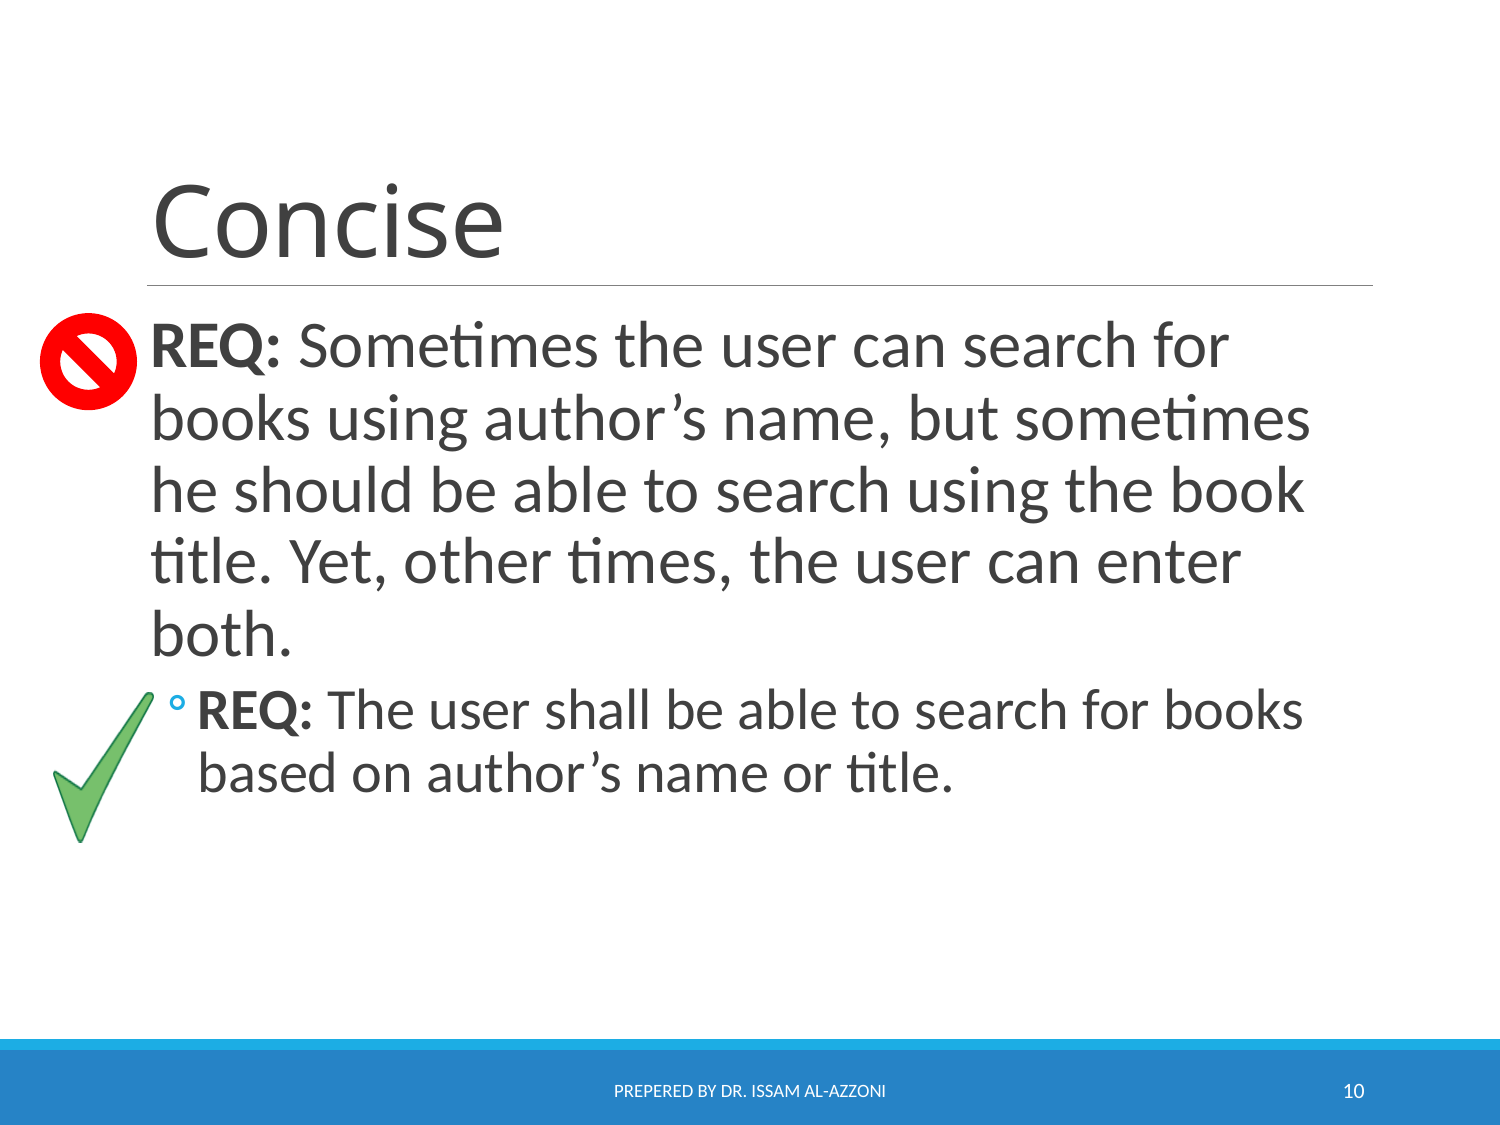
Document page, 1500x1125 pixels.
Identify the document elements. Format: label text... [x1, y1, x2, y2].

title Concise [135, 47, 1373, 285]
list REQ: Sometimes the user can search for books using author’s name, but sometimes he should be able to search using the book title. Yet, other times, the user can enter both. REQ: The user shall be able to search for books based on author’s name or title. [135, 302, 1373, 963]
slide_number 10 [1218, 1059, 1380, 1120]
text_box [39, 313, 138, 411]
picture [52, 691, 154, 843]
footer Prepered by Dr. Issam Al-Azzoni [453, 1059, 1047, 1120]
